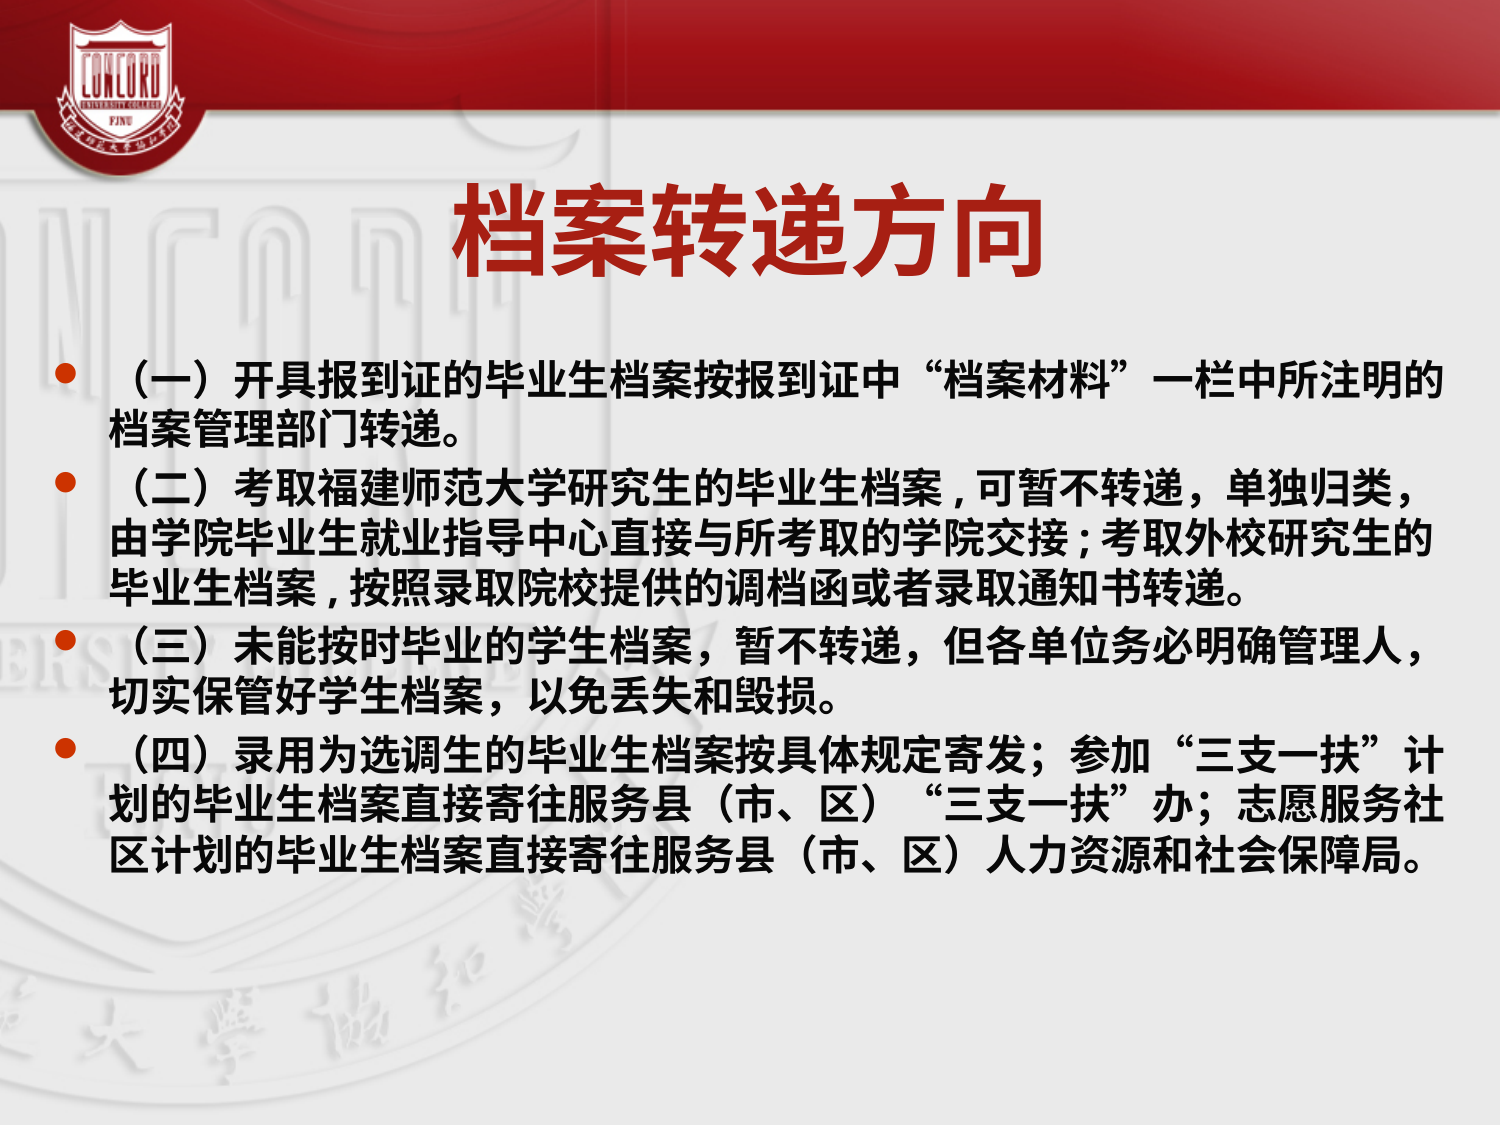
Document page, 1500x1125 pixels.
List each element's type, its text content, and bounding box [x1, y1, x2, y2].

picture [0, 0, 1500, 1125]
title 档案转递方向 [112, 142, 1388, 287]
subtitle （一）开具报到证的毕业生档案按报到证中“档案材料”一栏中所注明的档案管理部门转递。 （二）考取福建师范大学研究生的毕业生档案,可暂不转递，单独归类，由学院毕业生就业指导中心直接与所考取的学院交接;考取外校研究生的毕业生档案,按照录取院校提供的调档函或者录取通知书转递。 （三）未能按时毕业的学生档案，暂不转递，但各单位务必明确管理人，切实保管好学生档案，以免丢失和毁损。 （四）录用为选调生的毕业生档案按具体规定寄发；参加“三支一扶”计划的毕业生档案直接寄往服务县（市、区）“三支一扶”办；志愿服务社区计划的毕业生档案直接寄往服务县（市、区）人力资源和社会保障局。 [37, 287, 1463, 1009]
